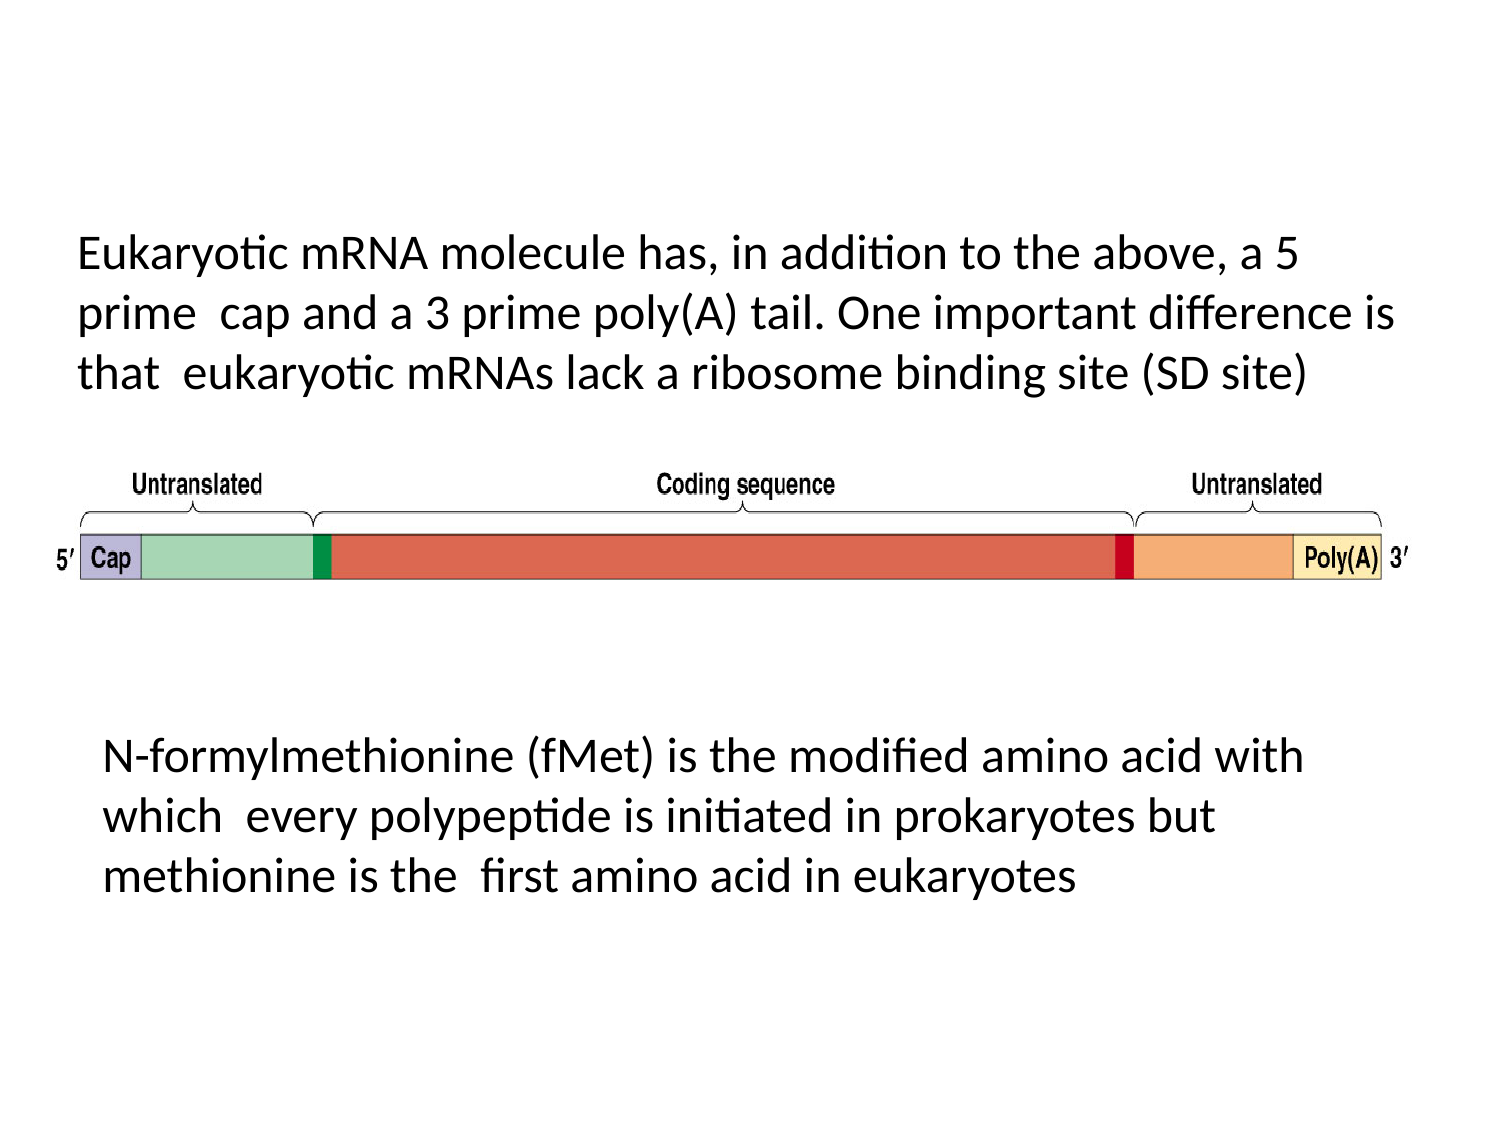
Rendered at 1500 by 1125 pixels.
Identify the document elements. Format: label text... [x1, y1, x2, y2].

text_box N-formylmethionine (fMet) is the modified amino acid with which every polypeptide is initiated in prokaryotes but methionine is the first amino acid in eukaryotes [87, 715, 1450, 911]
text_box Eukaryotic mRNA molecule has, in addition to the above, a 5 prime cap and a 3 prime poly(A) tail. One important difference is that eukaryotic mRNAs lack a ribosome binding site (SD site) [62, 212, 1425, 408]
picture [49, 424, 1413, 614]
